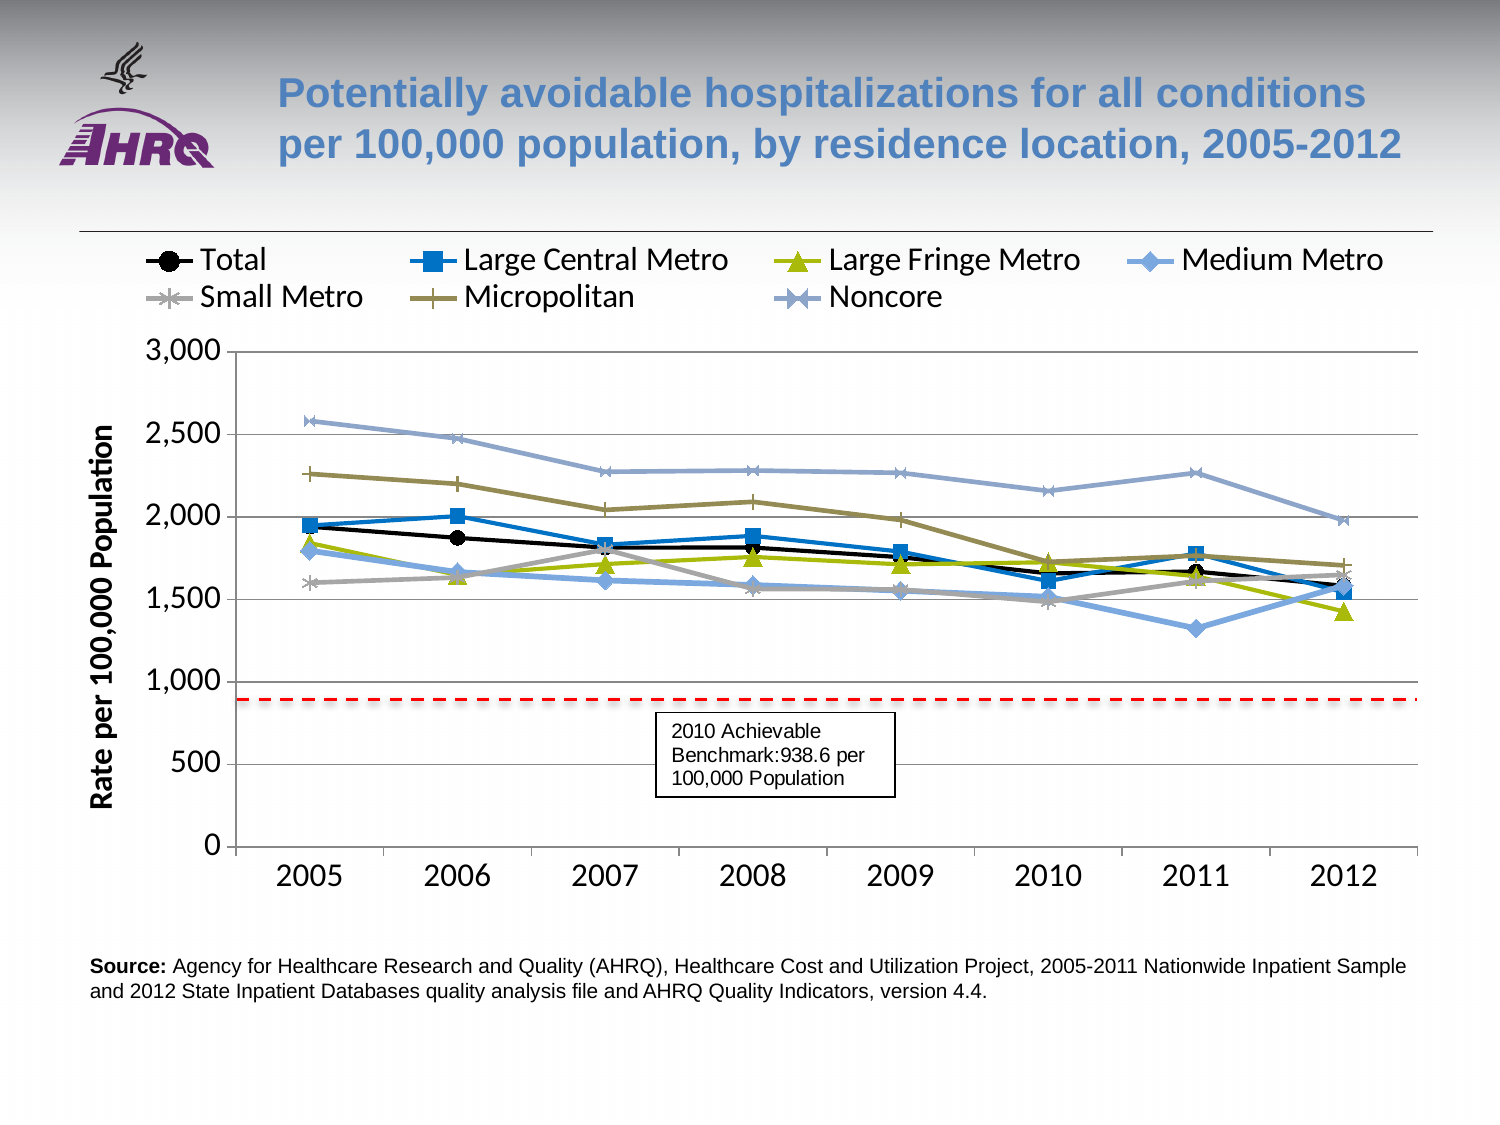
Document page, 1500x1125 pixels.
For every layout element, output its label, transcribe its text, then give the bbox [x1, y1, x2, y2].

chart [74, 239, 1426, 916]
title Potentially avoidable hospitalizations for all conditions per 100,000 population, by residence location, 2005-2012 [262, 45, 1425, 188]
picture [0, 0, 1500, 1125]
text_box Source: Agency for Healthcare Research and Quality (AHRQ), Healthcare Cost and Utilization Project, 2005-2011 Nationwide Inpatient Sample and 2012 State Inpatient Databases quality analysis file and AHRQ Quality Indicators, version 4.4. [74, 944, 1455, 1010]
